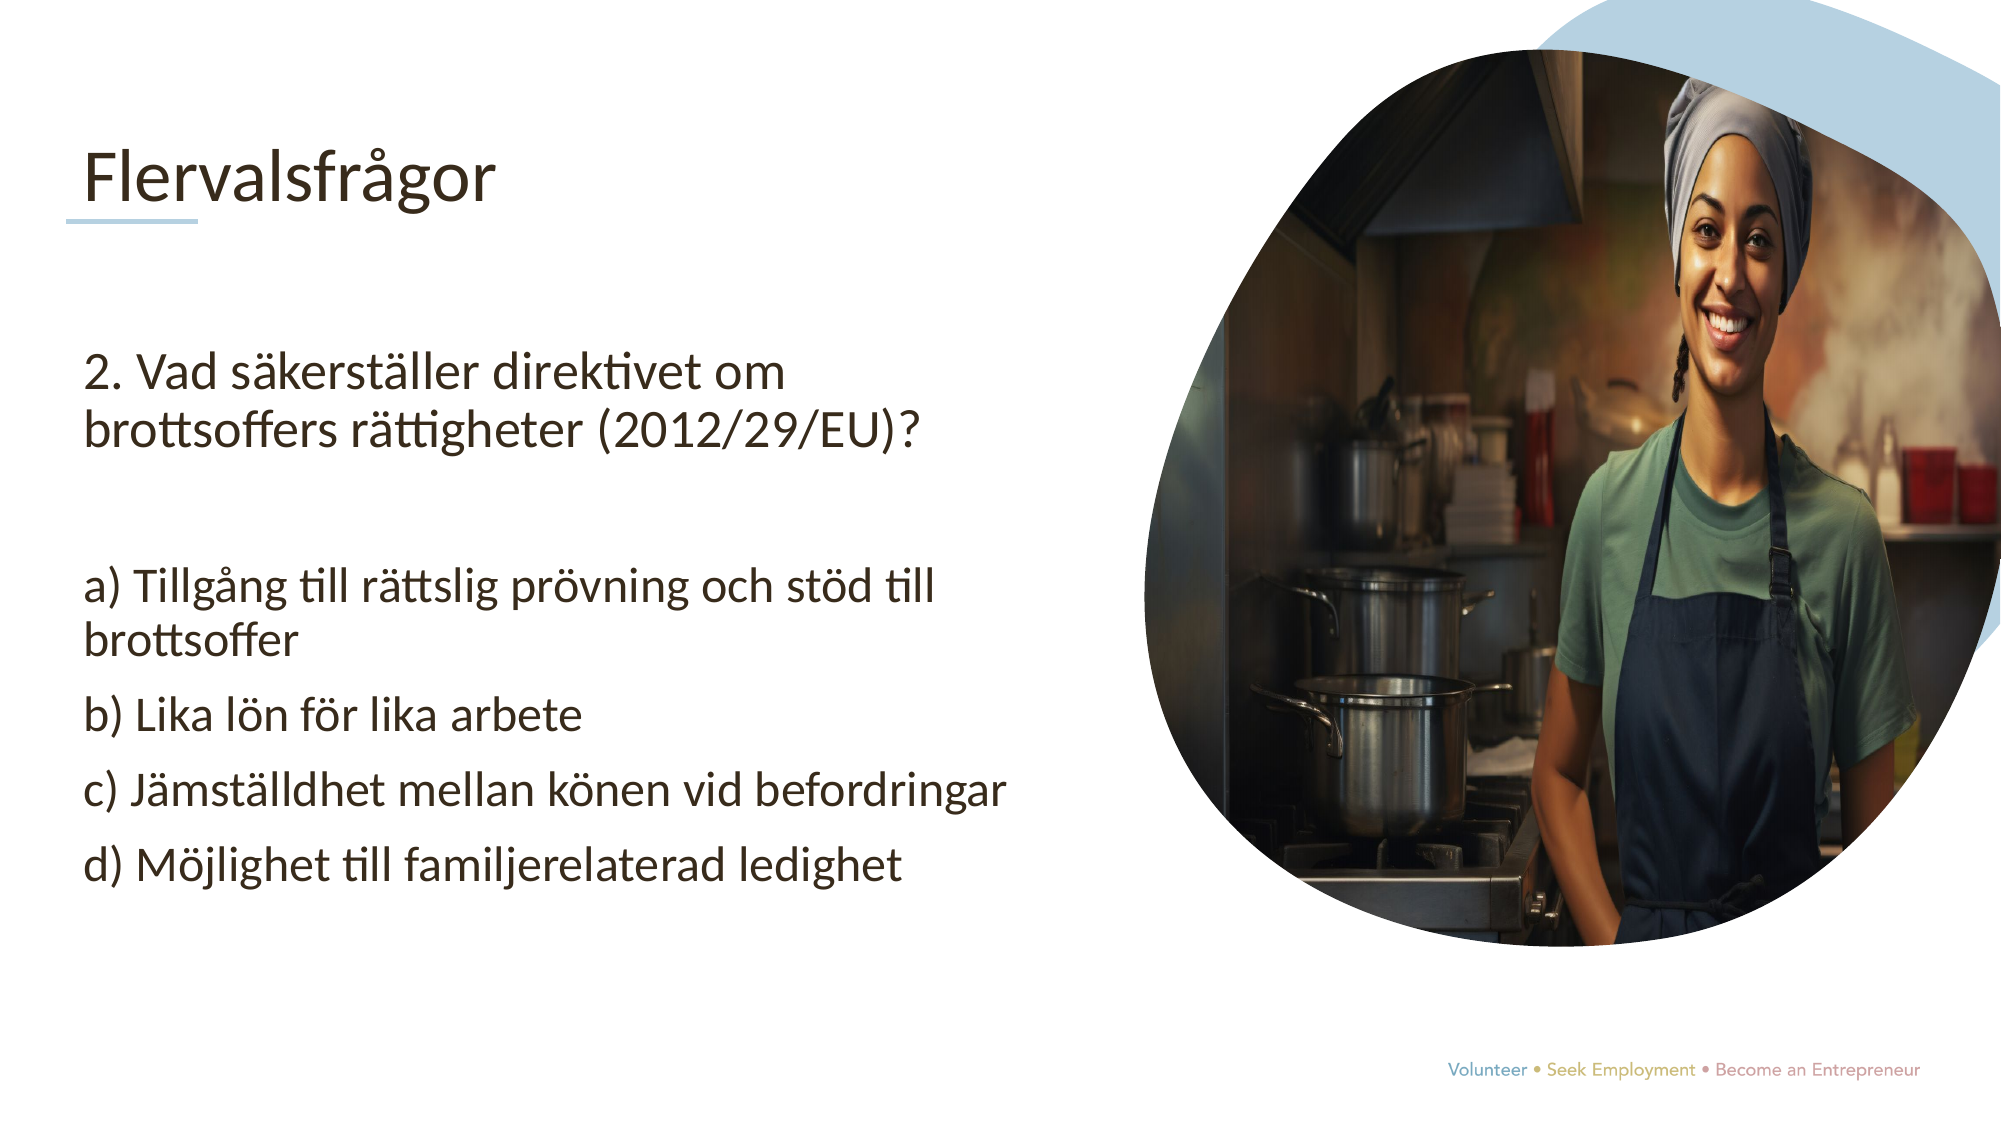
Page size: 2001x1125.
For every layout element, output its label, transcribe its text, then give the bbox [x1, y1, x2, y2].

picture [1144, 49, 2001, 947]
picture [1418, 1046, 1971, 1103]
text_box 2. Vad säkerställer direktivet om brottsoffers rättigheter (2012/29/EU)? a) Tillgång till rättslig prövning och stöd till brottsoffer b) Lika lön för lika arbete c) Jämställdhet mellan könen vid befordringar d) Möjlighet till familjerelaterad ledighet [68, 335, 1035, 1125]
text_box Flervalsfrågor [68, 129, 903, 356]
